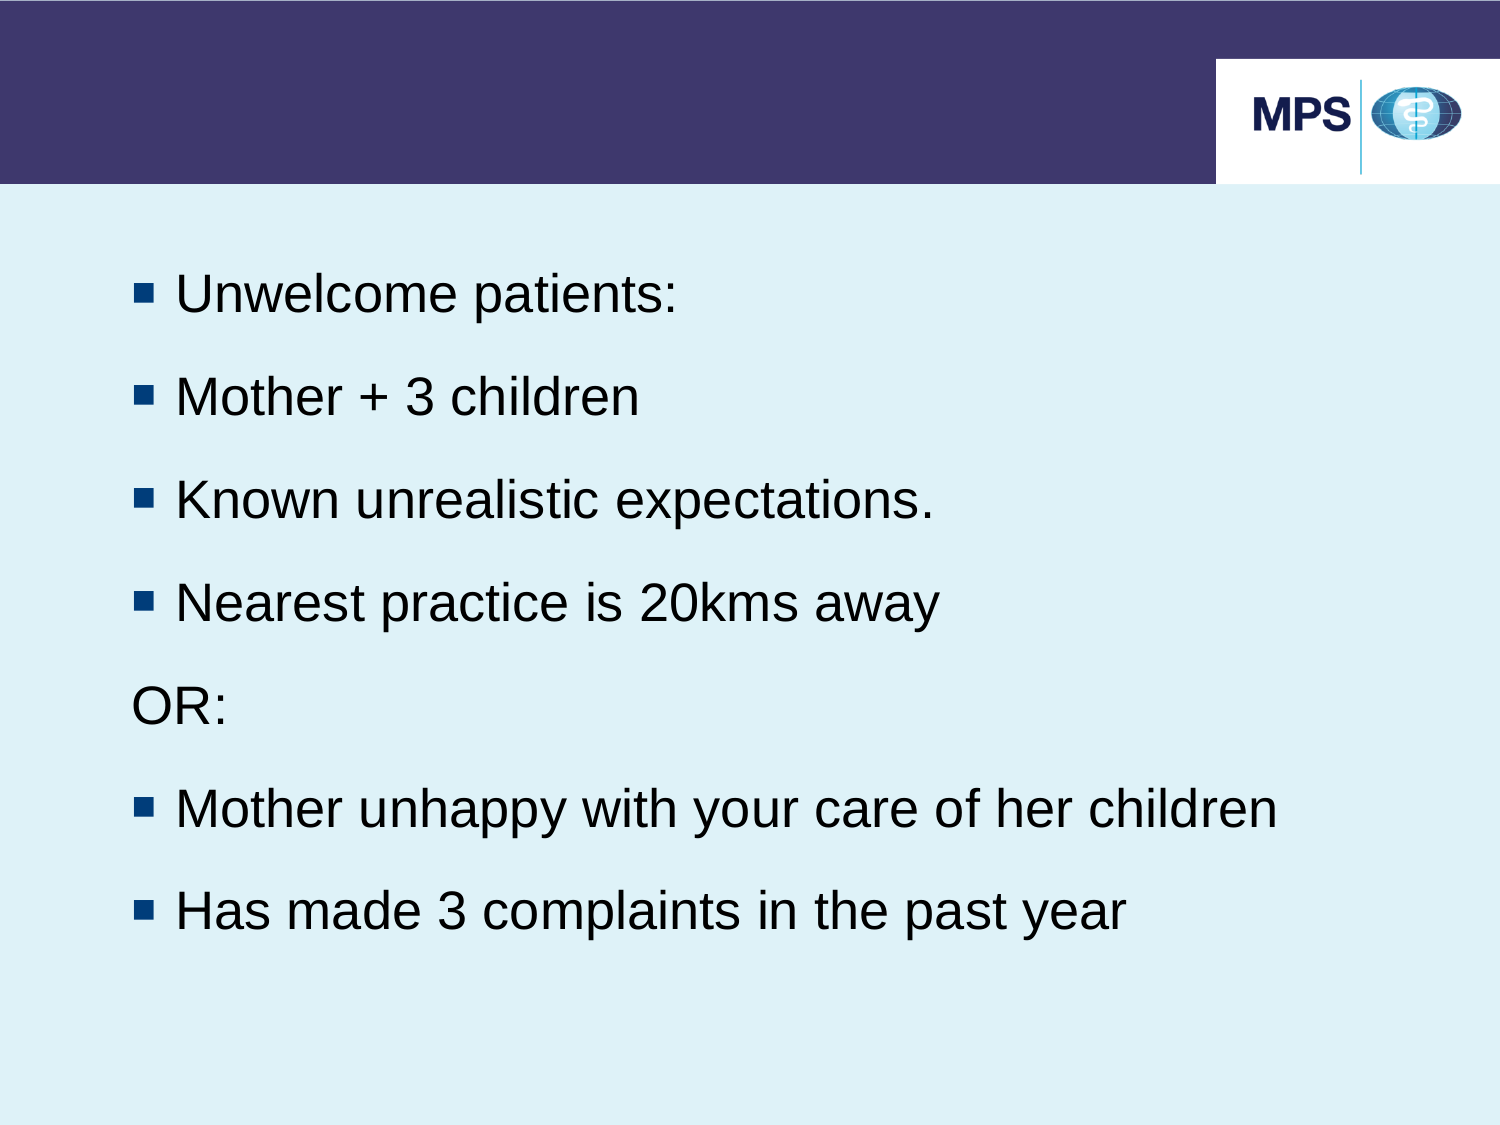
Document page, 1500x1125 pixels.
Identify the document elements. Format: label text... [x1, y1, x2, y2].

list Unwelcome patients: Mother + 3 children Known unrealistic expectations. Nearest practice is 20kms away OR: Mother unhappy with your care of her children Has made 3 complaints in the past year [116, 208, 1393, 1094]
picture [1221, 64, 1494, 196]
